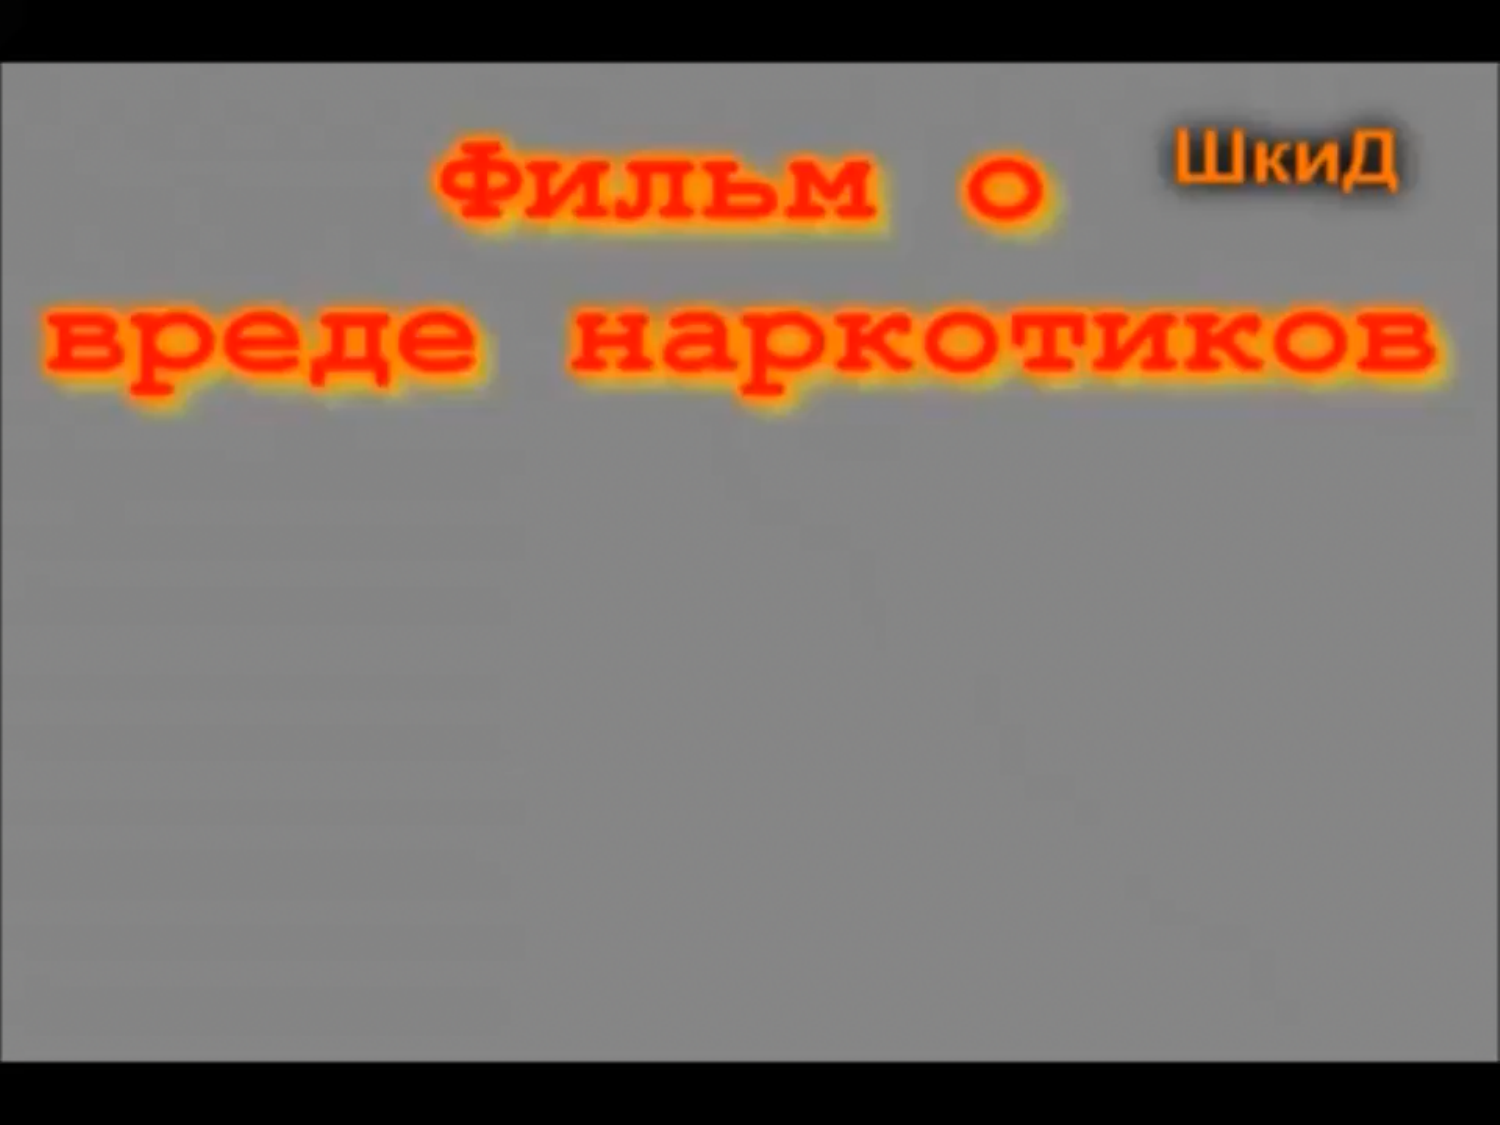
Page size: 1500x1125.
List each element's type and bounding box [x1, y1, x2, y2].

text_box [0, 0, 1500, 1125]
